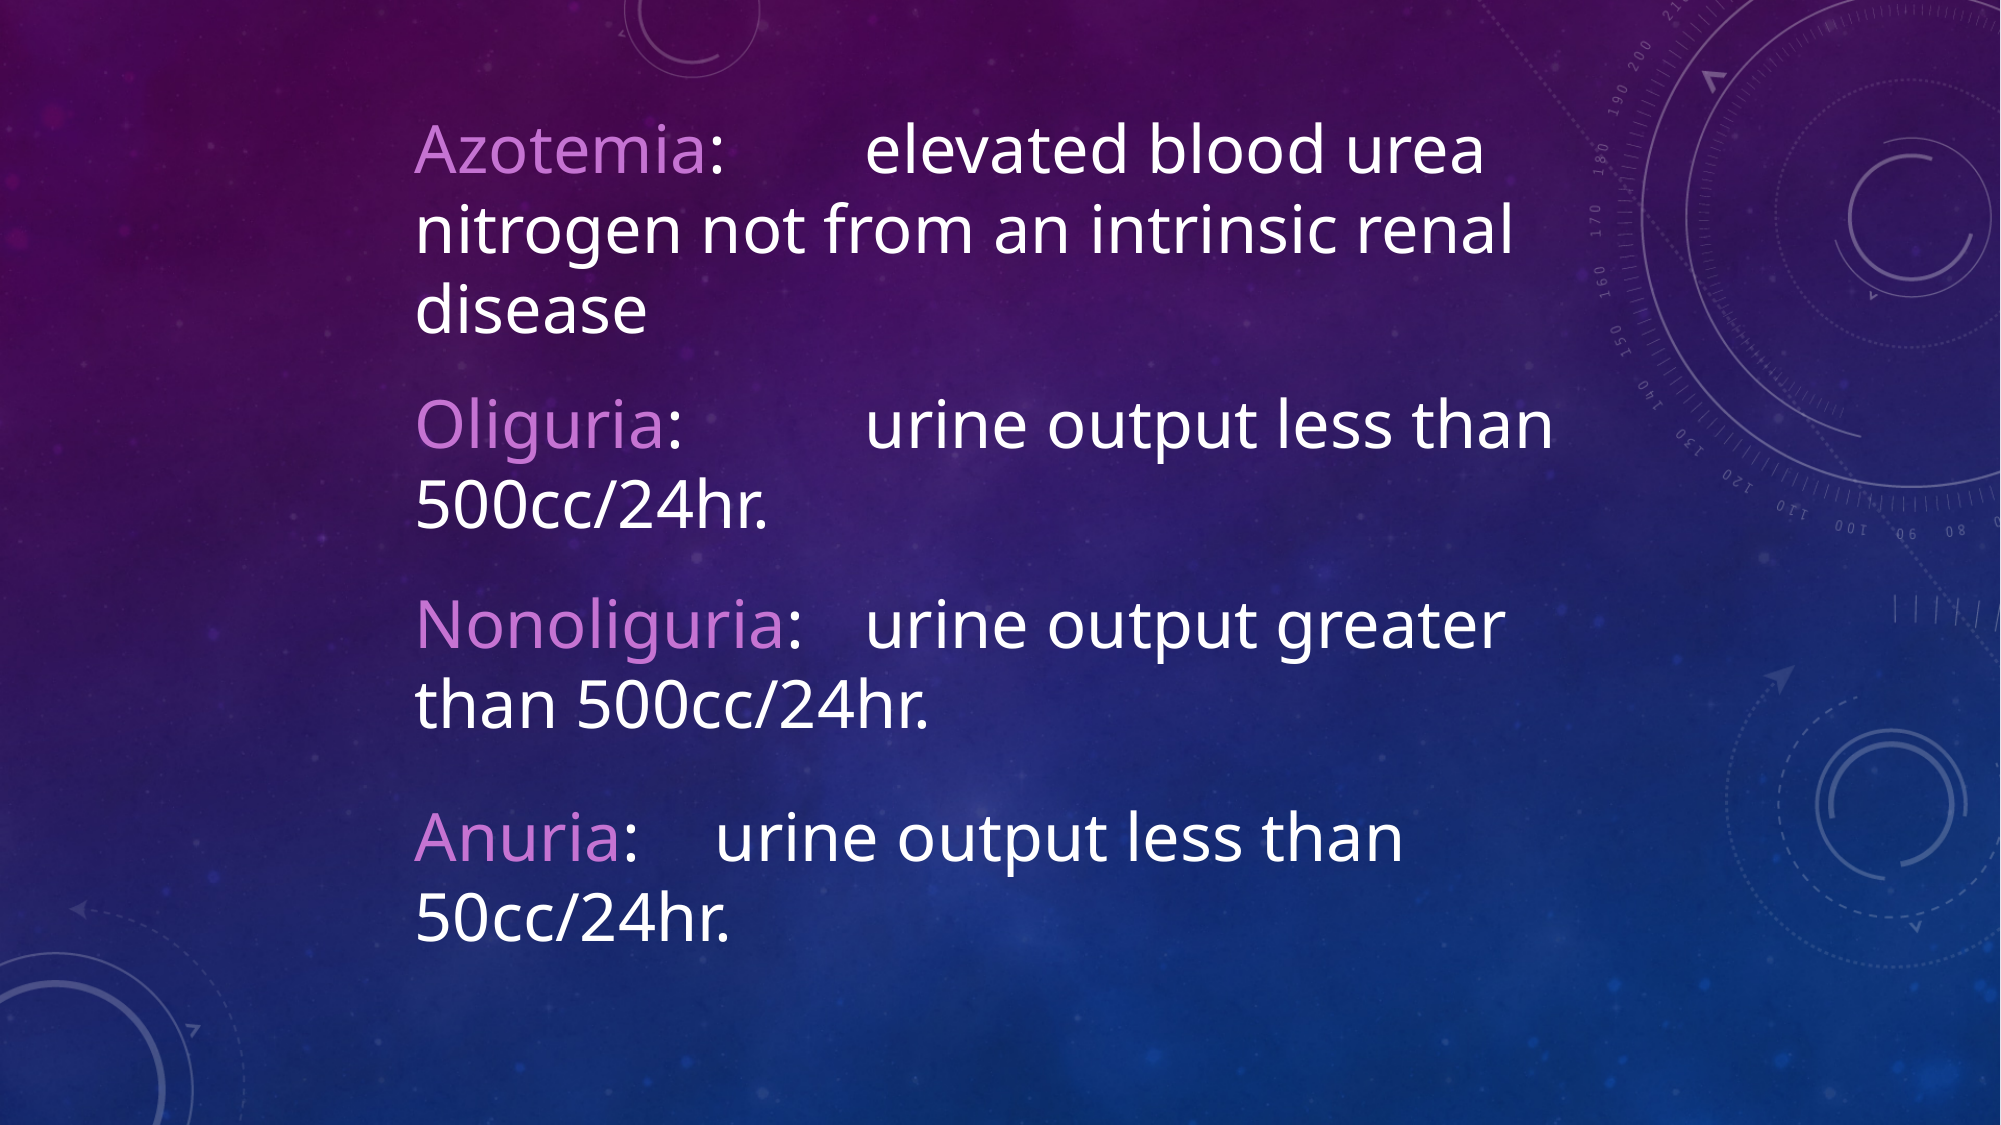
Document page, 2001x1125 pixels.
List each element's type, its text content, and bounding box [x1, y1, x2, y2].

picture [0, 0, 2001, 1125]
text_box Azotemia: elevated blood urea nitrogen not from an intrinsic renal disease [399, 99, 1650, 355]
text_box Anuria: urine output less than 50cc/24hr. [399, 787, 1550, 963]
text_box Oliguria: urine output less than 500cc/24hr. [399, 374, 1575, 550]
text_box Nonoliguria: urine output greater than 500cc/24hr. [399, 574, 1588, 750]
